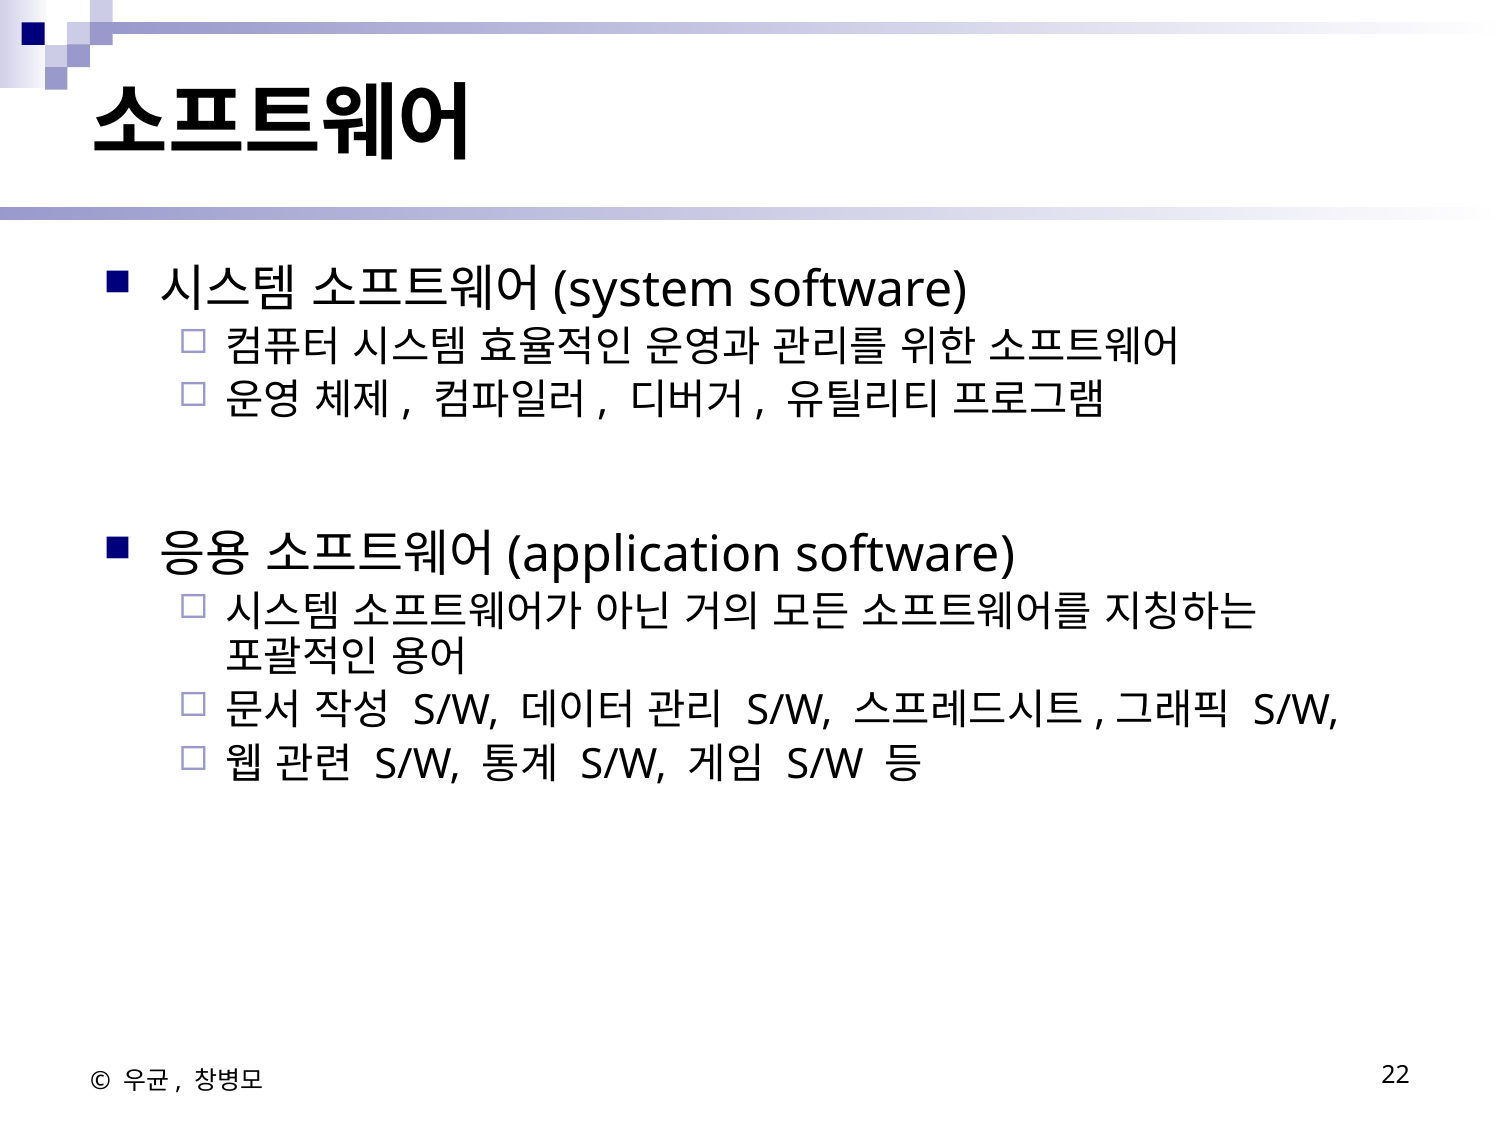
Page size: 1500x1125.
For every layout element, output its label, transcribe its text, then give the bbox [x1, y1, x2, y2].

slide_number 22 [1074, 1025, 1425, 1100]
slide_number © 우균, 창병모 [75, 1024, 425, 1103]
title 소프트웨어 [76, 42, 1427, 197]
list 시스템 소프트웨어(system software) 컴퓨터 시스템 효율적인 운영과 관리를 위한 소프트웨어 운영 체제, 컴파일러, 디버거, 유틸리티 프로그램 응용 소프트웨어(application software) 시스템 소프트웨어가 아닌 거의 모든 소프트웨어를 지칭하는 포괄적인 용어 문서 작성 S/W, 데이터 관리 S/W, 스프레드시트,그래픽 S/W, 웹 관련 S/W, 통계 S/W, 게임 S/W 등 [88, 255, 1388, 1047]
